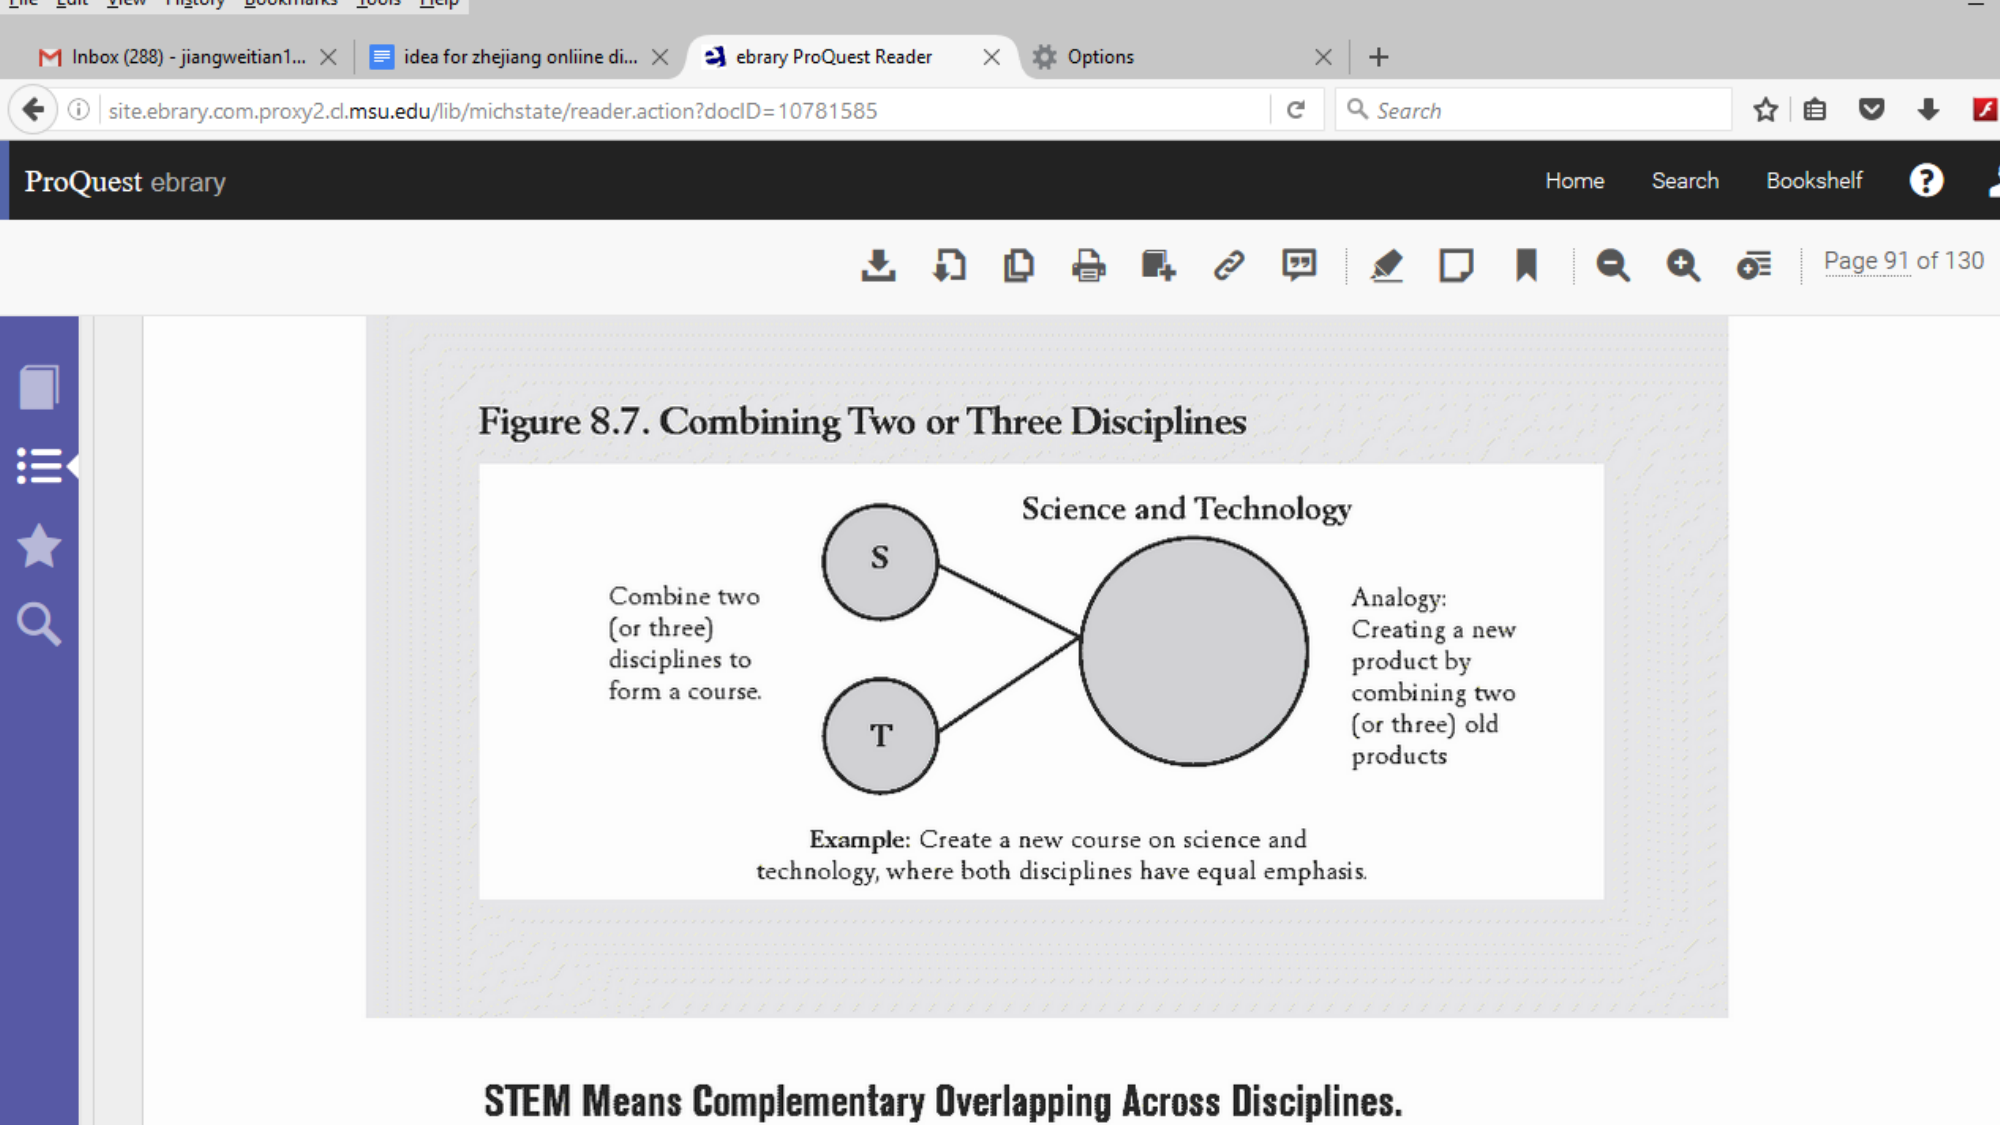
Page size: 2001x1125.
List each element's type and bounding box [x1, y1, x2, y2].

list [0, 0, 2000, 1125]
